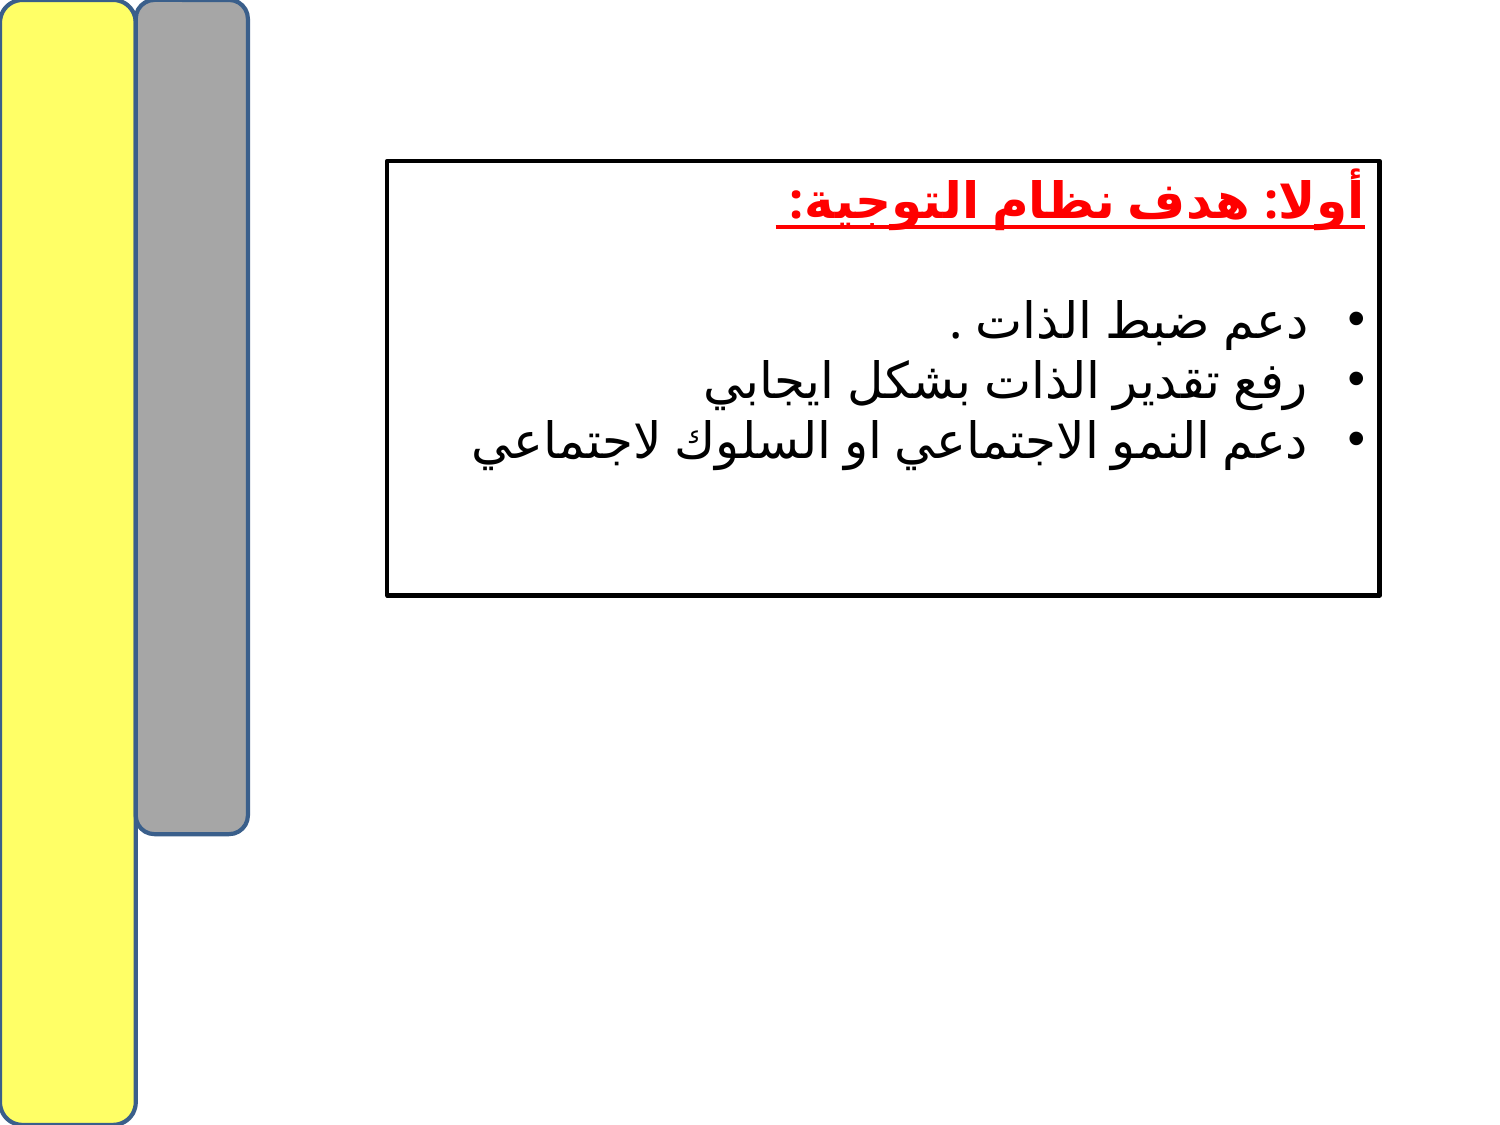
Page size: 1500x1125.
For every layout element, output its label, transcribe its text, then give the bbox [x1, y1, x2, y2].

text_box أولا: هدف نظام التوجية: دعم ضبط الذات . رفع تقدير الذات بشكل ايجابي دعم النمو الاجتماعي او السلوك لاجتماعي [385, 159, 1382, 598]
text_box [133, 0, 251, 837]
text_box [0, 0, 138, 1125]
